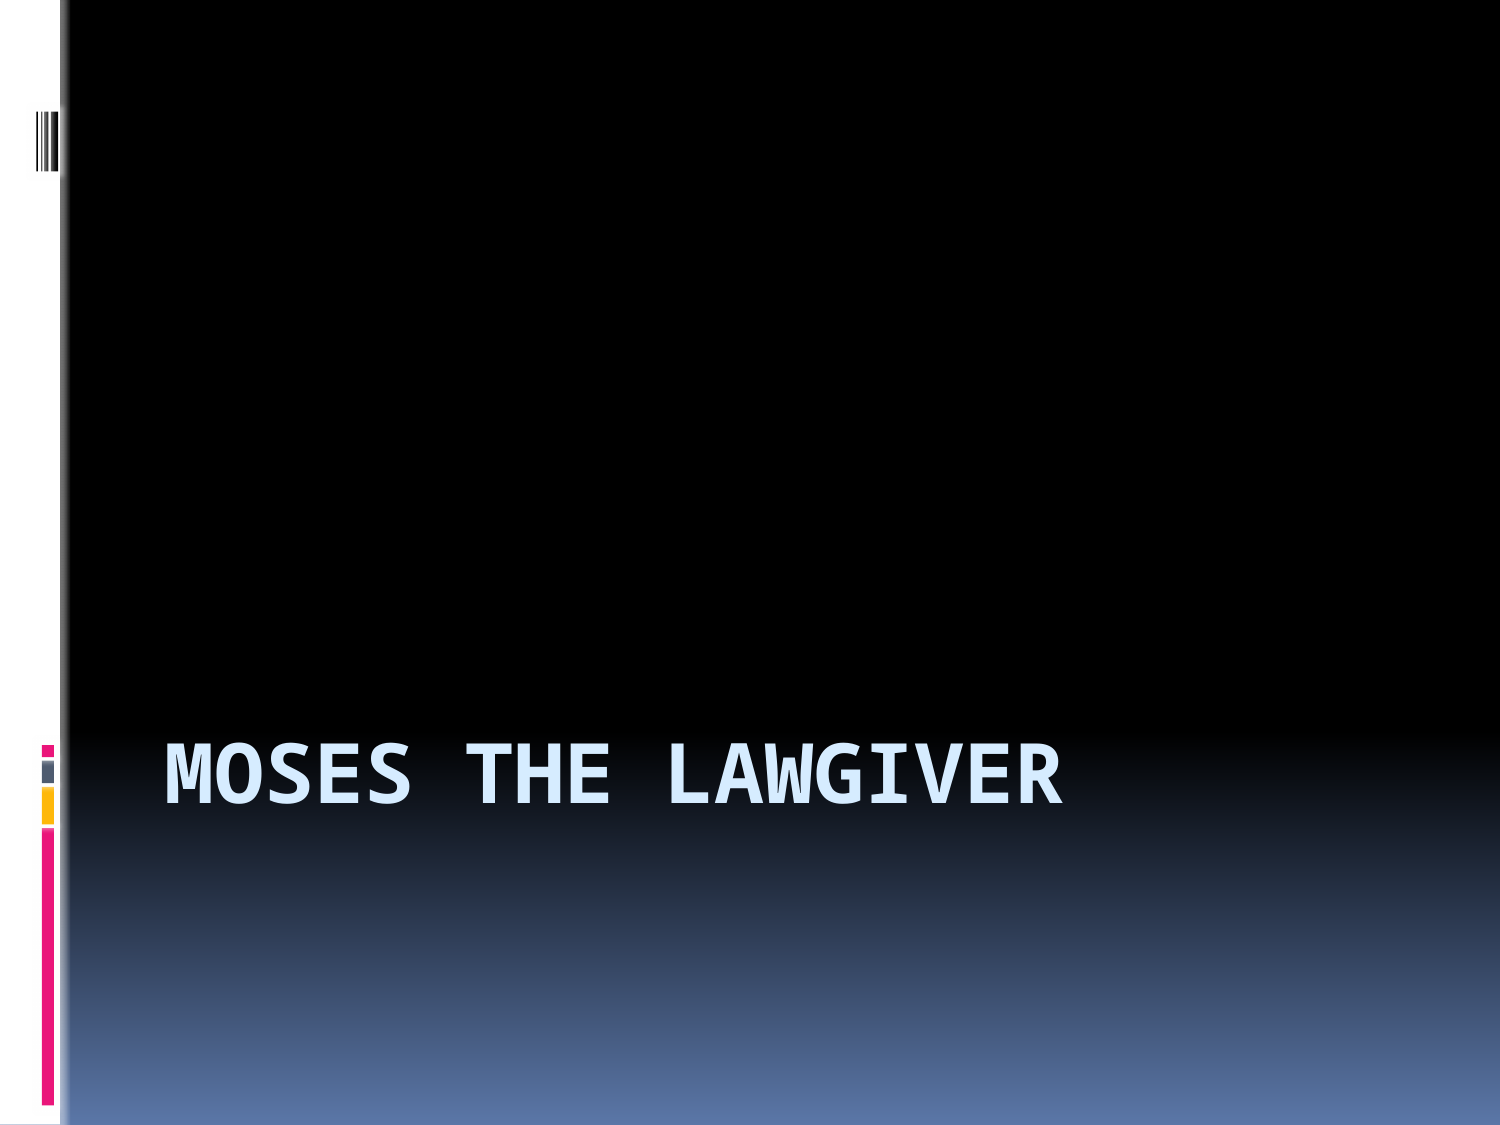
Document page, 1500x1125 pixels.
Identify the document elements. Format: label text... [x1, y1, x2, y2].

title Moses the Lawgiver [150, 712, 1425, 1037]
